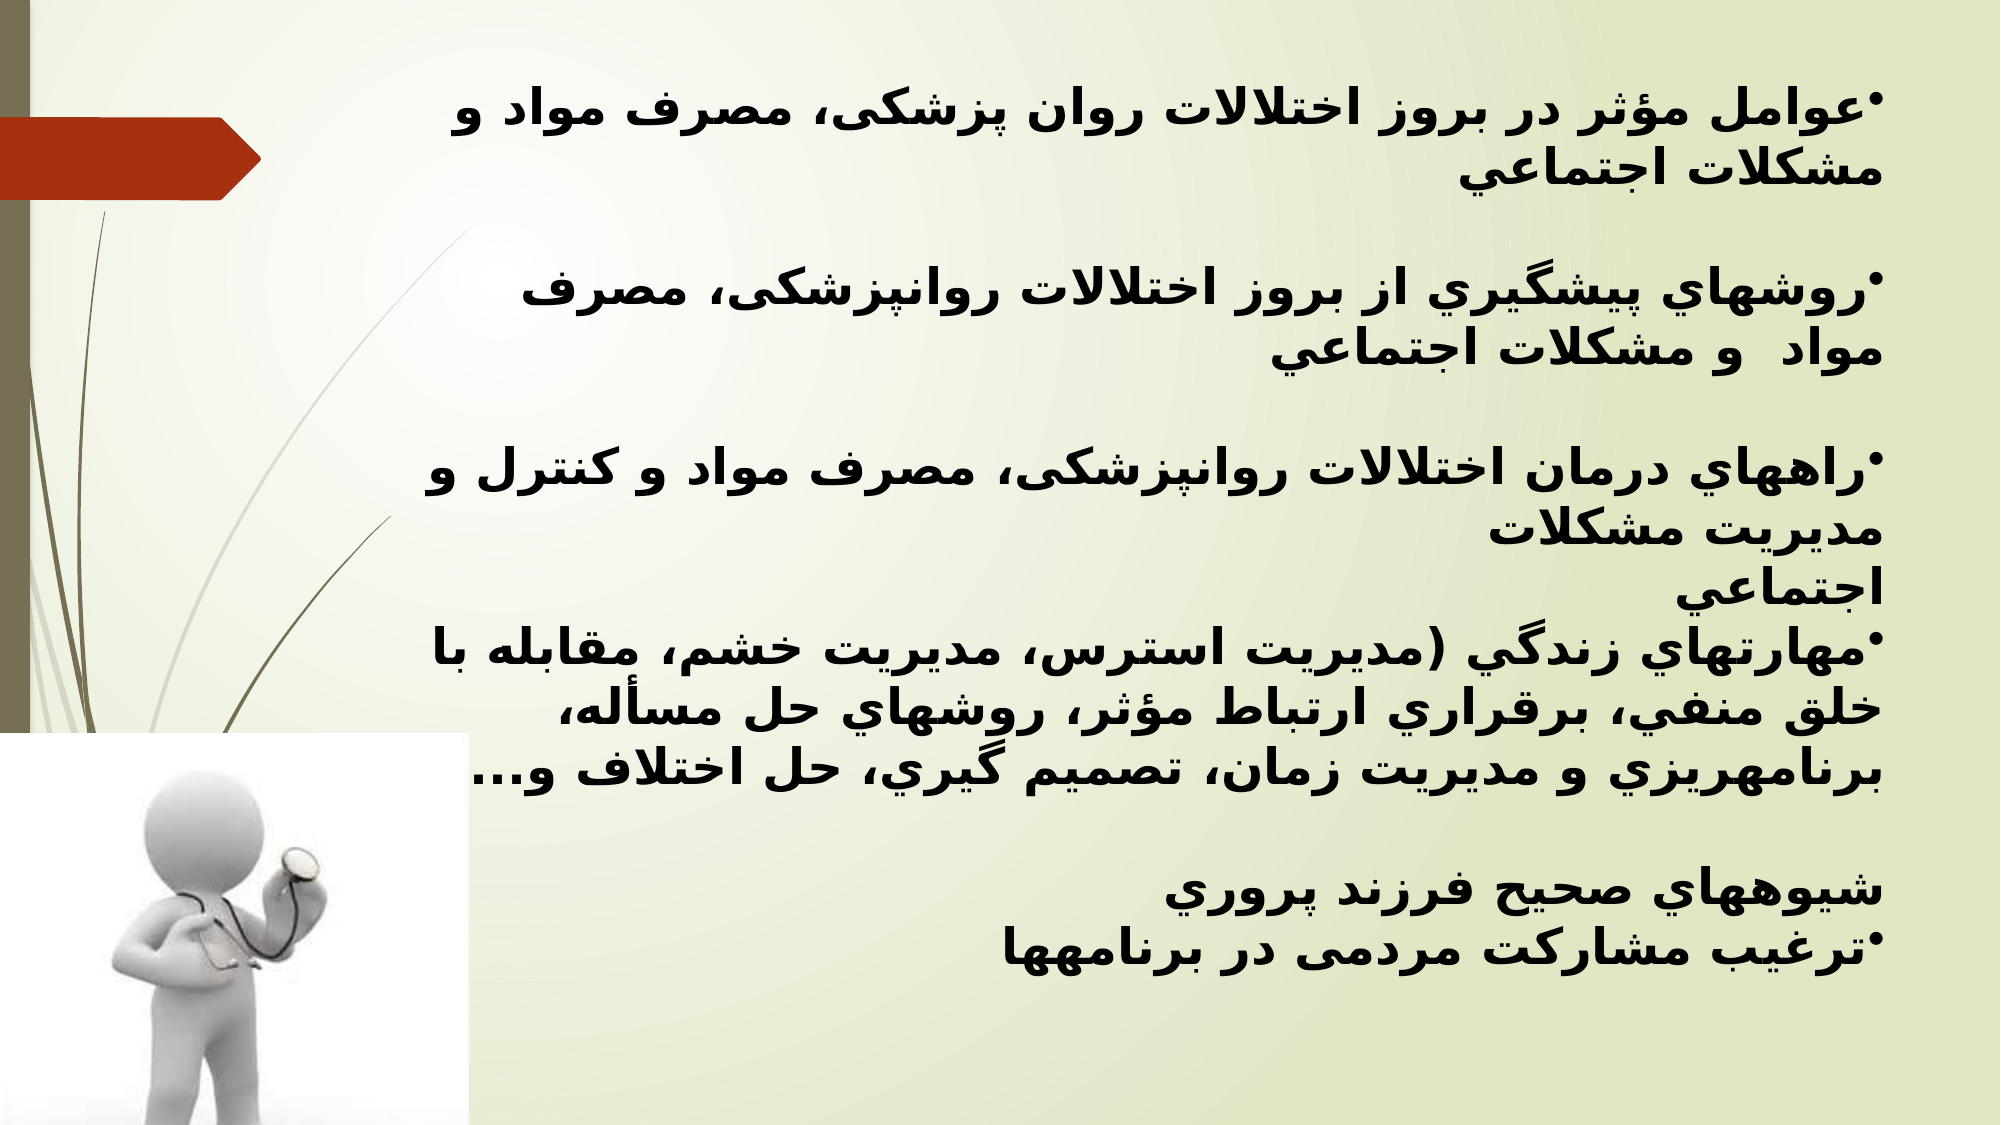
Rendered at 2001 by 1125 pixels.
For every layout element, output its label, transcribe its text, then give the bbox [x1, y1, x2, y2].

text_box عوامل مؤثر در بروز اختلالات روان پزشکی، مصرف مواد و مشکلات اجتماعي روش­هاي پيشگيري از بروز اختلالات روان­پزشکی، مصرف مواد و مشكلات اجتماعي راه­هاي درمان اختلالات روانپزشکی، مصرف مواد و کنترل و مدیریت مشكلات اجتماعي مهارت­هاي زندگي (مديريت استرس، مديريت خشم، مقابله با خلق منفي، برقراري ارتباط مؤثر، روشهاي حل مسأله، برنامه­ريزي و مديريت زمان، تصميم گيري، حل اختلاف و...) شيوه­هاي صحيح فرزند پروري ترغیب مشارکت مردمی در برنامه­ها [386, 66, 1901, 1042]
picture [0, 733, 469, 1125]
